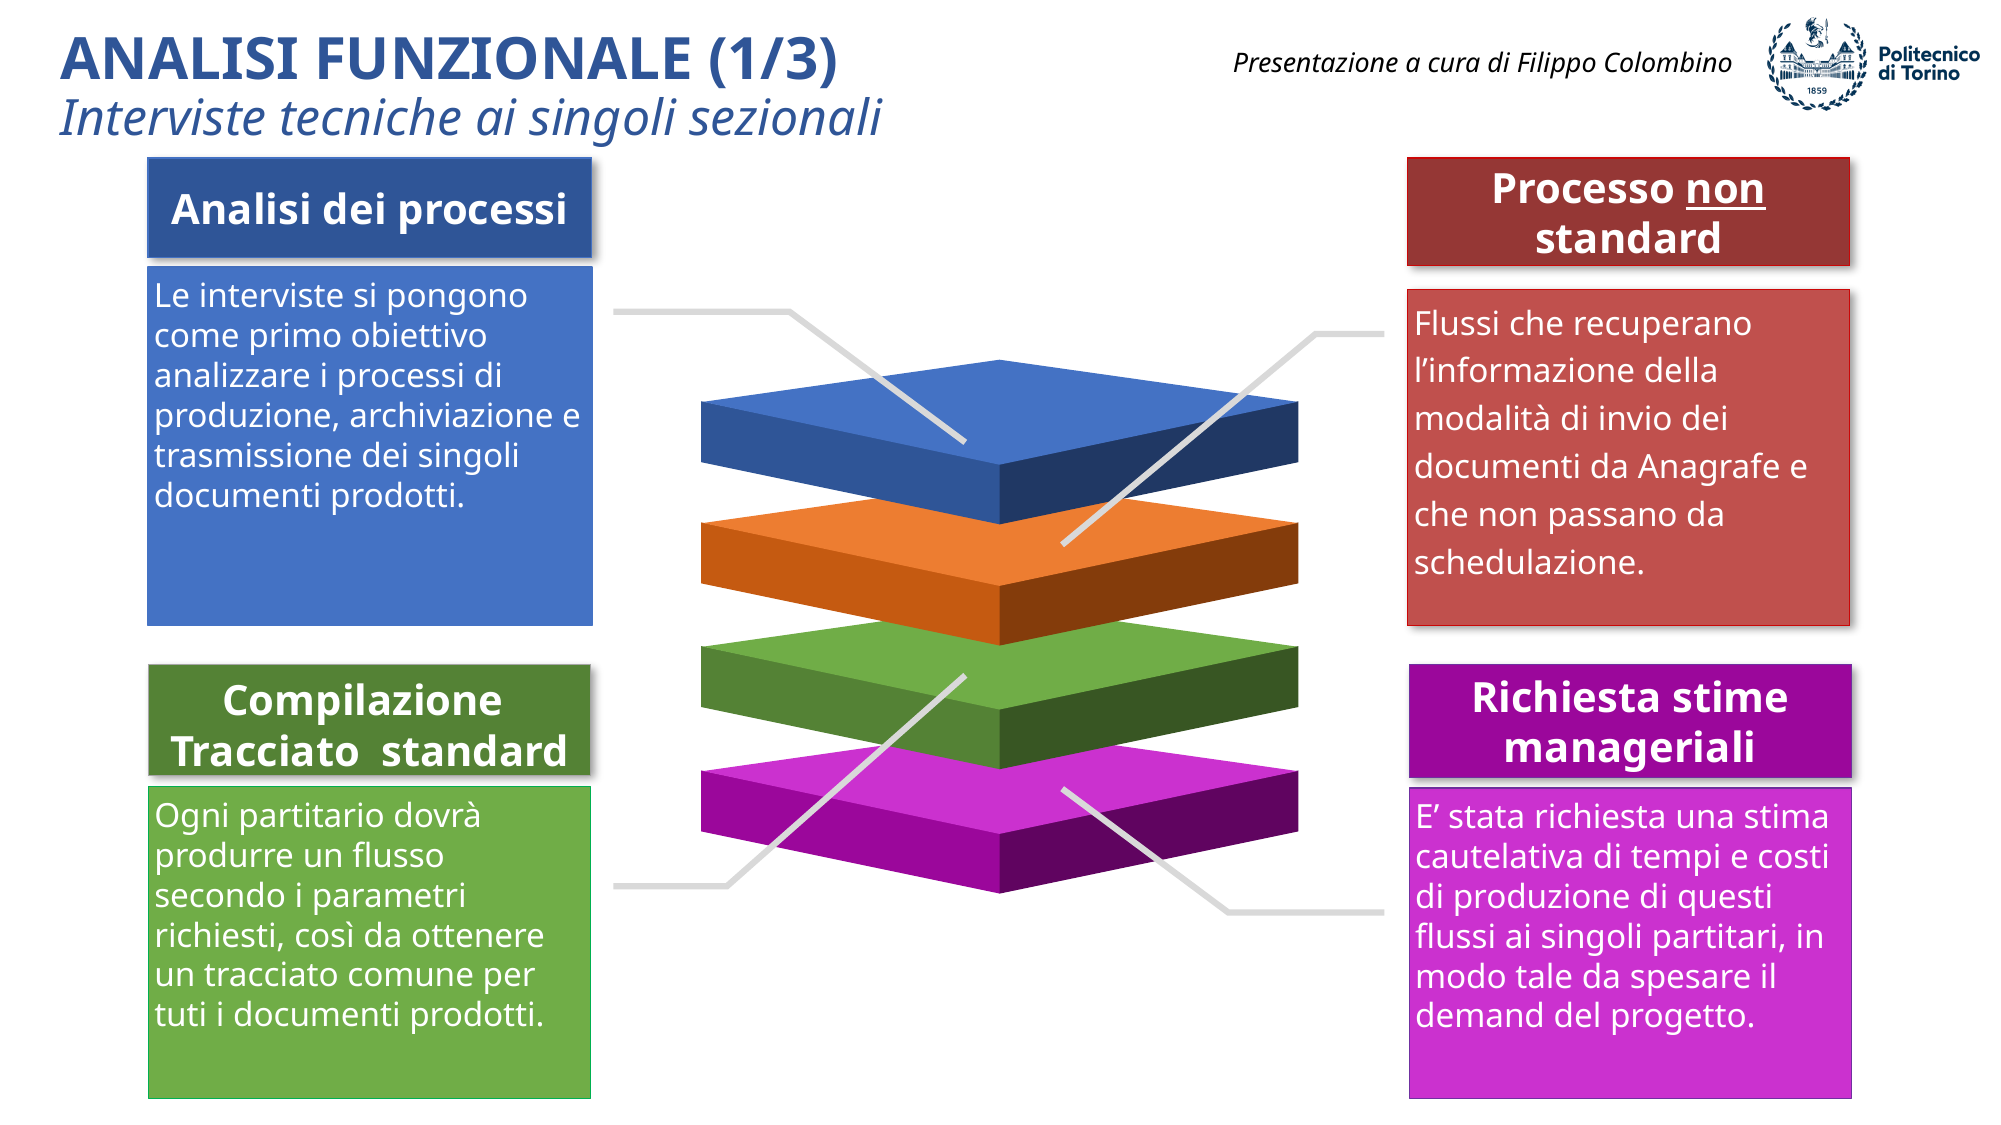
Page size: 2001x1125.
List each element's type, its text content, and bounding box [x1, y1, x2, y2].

text_box [887, 698, 999, 770]
text_box [999, 522, 1299, 646]
text_box [1062, 788, 1385, 913]
text_box [613, 311, 966, 443]
text_box [702, 359, 1242, 465]
picture [1767, 17, 1980, 111]
text_box [702, 621, 1298, 710]
text_box [1062, 334, 1385, 545]
text_box [613, 675, 966, 887]
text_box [148, 664, 591, 1099]
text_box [1409, 664, 1852, 1099]
text_box [999, 421, 1209, 525]
text_box [701, 770, 777, 832]
text_box [701, 401, 999, 525]
text_box [1118, 770, 1299, 848]
text_box [999, 814, 1157, 894]
text_box [1275, 400, 1298, 407]
text_box [701, 646, 930, 740]
text_box [702, 498, 1298, 586]
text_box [1407, 157, 1850, 626]
text_box [999, 646, 1299, 770]
text_box [828, 745, 1298, 834]
text_box [702, 752, 835, 787]
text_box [147, 157, 592, 626]
text_box ANALISI FUNZIONALE (1/3) Interviste tecniche ai singoli sezionali [45, 21, 1973, 84]
text_box [1139, 401, 1299, 496]
text_box [701, 522, 999, 646]
text_box [773, 798, 999, 894]
